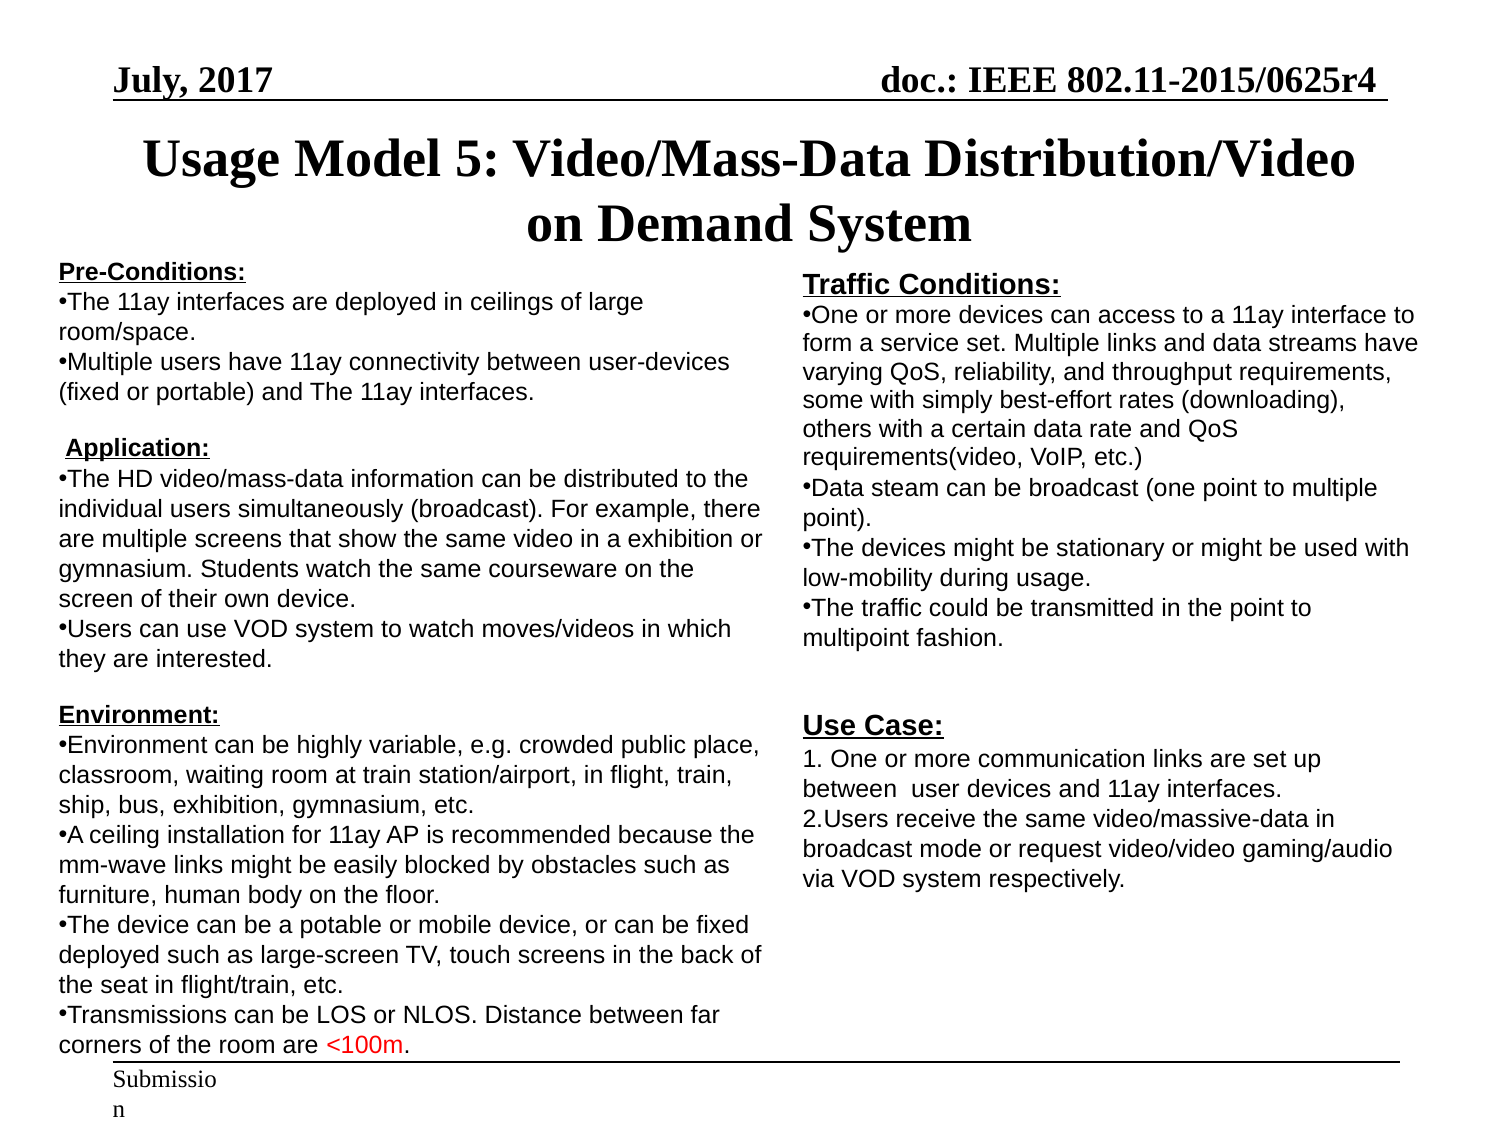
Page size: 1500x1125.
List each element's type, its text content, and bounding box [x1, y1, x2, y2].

text_box Pre-Conditions: The 11ay interfaces are deployed in ceilings of large room/space. Multiple users have 11ay connectivity between user-devices (fixed or portable) and The 11ay interfaces. Application: The HD video/mass-data information can be distributed to the individual users simultaneously (broadcast). For example, there are multiple screens that show the same video in a exhibition or gymnasium. Students watch the same courseware on the screen of their own device. Users can use VOD system to watch moves/videos in which they are interested. Environment: Environment can be highly variable, e.g. crowded public place, classroom, waiting room at train station/airport, in flight, train, ship, bus, exhibition, gymnasium, etc. A ceiling installation for 11ay AP is recommended because the mm-wave links might be easily blocked by obstacles such as furniture, human body on the floor. The device can be a potable or mobile device, or can be fixed deployed such as large-screen TV, touch screens in the back of the seat in flight/train, etc. Transmissions can be LOS or NLOS. Distance between far corners of the room are <100m. [43, 249, 790, 1076]
text_box Traffic Conditions: One or more devices can access to a 11ay interface to form a service set. Multiple links and data streams have varying QoS, reliability, and throughput requirements, some with simply best-effort rates (downloading), others with a certain data rate and QoS requirements(video, VoIP, etc.) Data steam can be broadcast (one point to multiple point). The devices might be stationary or might be used with low-mobility during usage. The traffic could be transmitted in the point to multipoint fashion. Use Case: One or more communication links are set up between user devices and 11ay interfaces. Users receive the same video/massive-data in broadcast mode or request video/video gaming/audio via VOD system respectively. [790, 260, 1438, 847]
title Usage Model 5: Video/Mass-Data Distribution/Video on Demand System [112, 99, 1388, 260]
